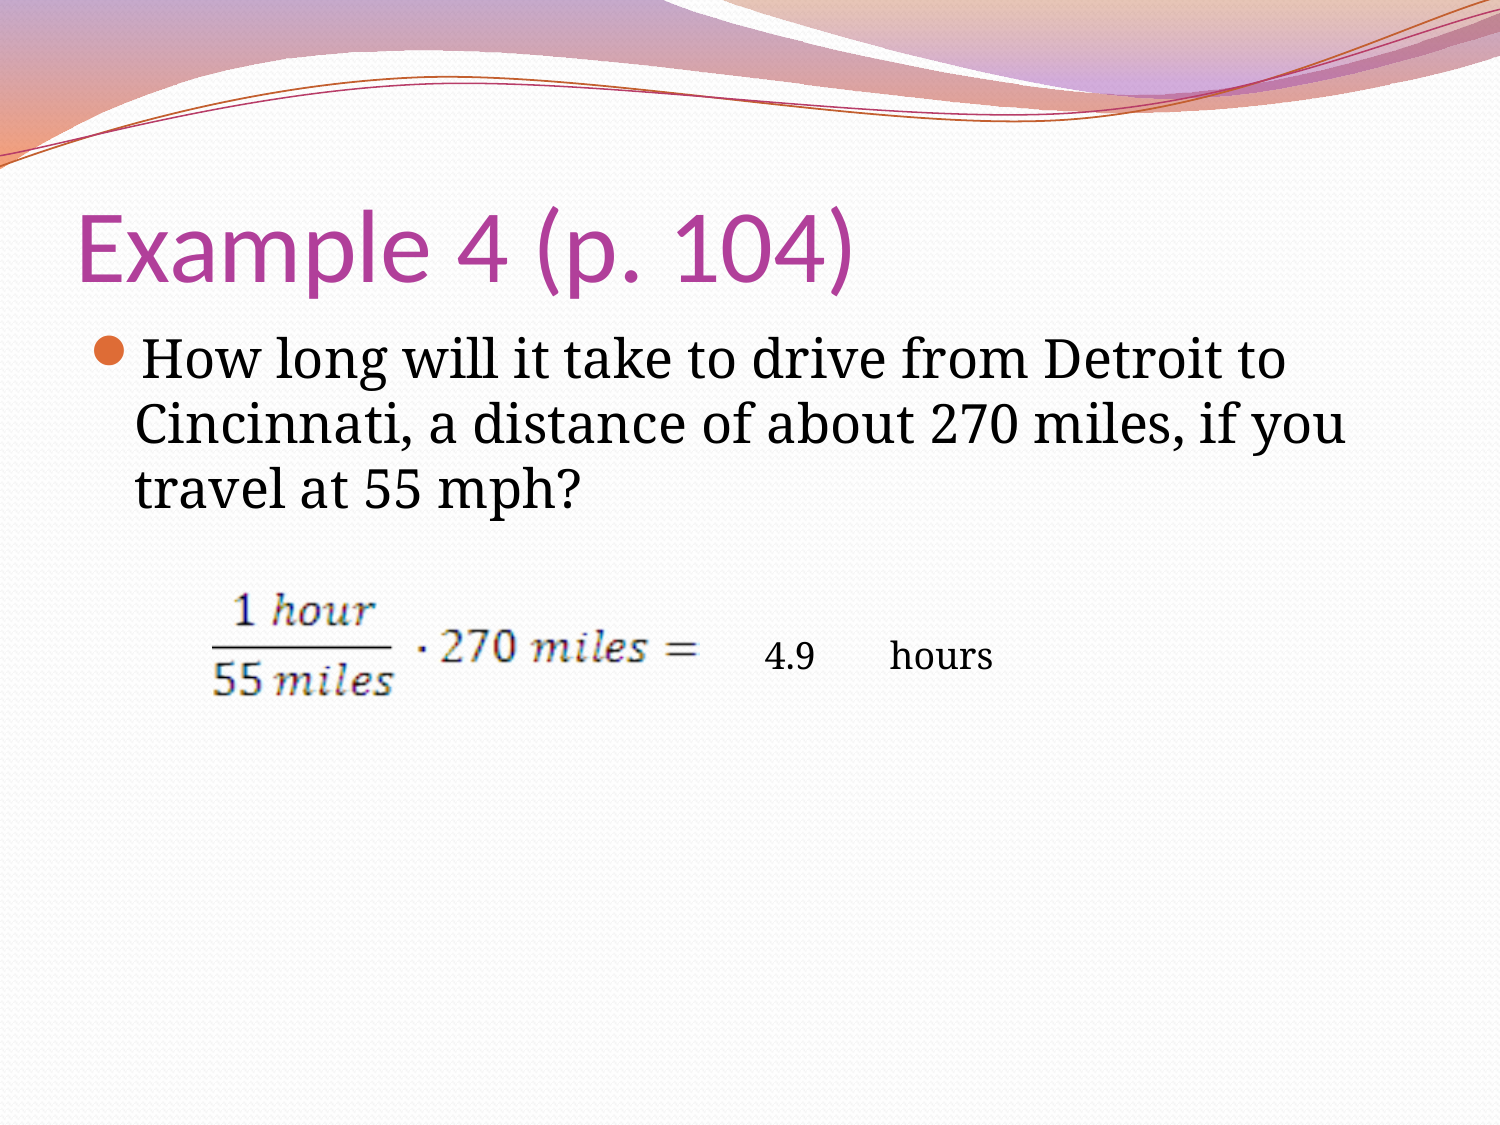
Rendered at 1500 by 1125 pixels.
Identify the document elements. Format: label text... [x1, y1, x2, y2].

text_box hours [875, 624, 1138, 685]
title Example 4 (p. 104) [75, 115, 1425, 303]
list How long will it take to drive from Detroit to Cincinnati, a distance of about 270 miles, if you travel at 55 mph? [75, 317, 1425, 1038]
picture [212, 587, 701, 707]
text_box 4.9 [749, 624, 841, 685]
